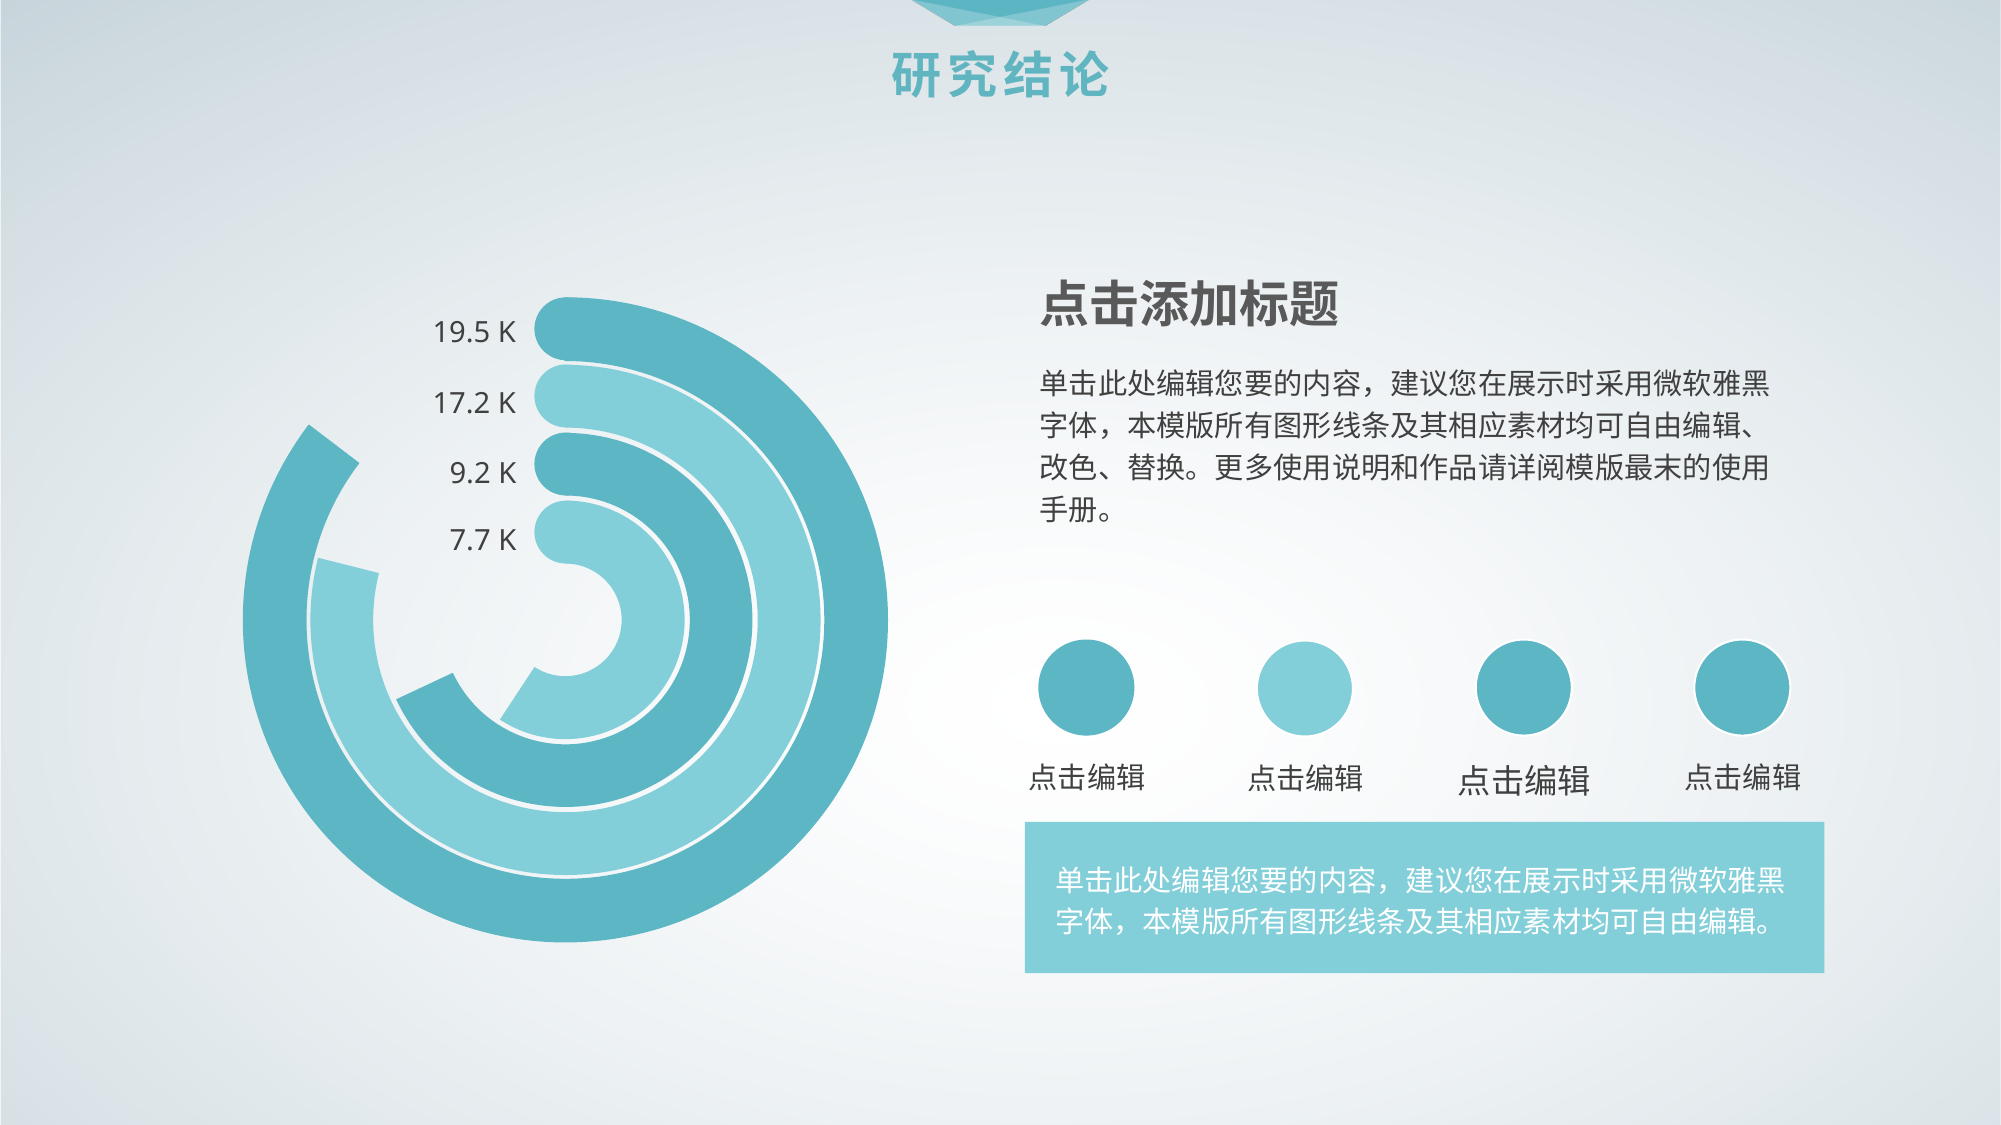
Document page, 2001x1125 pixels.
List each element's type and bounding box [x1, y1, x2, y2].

picture [0, 0, 2000, 1125]
text_box [310, 364, 821, 875]
